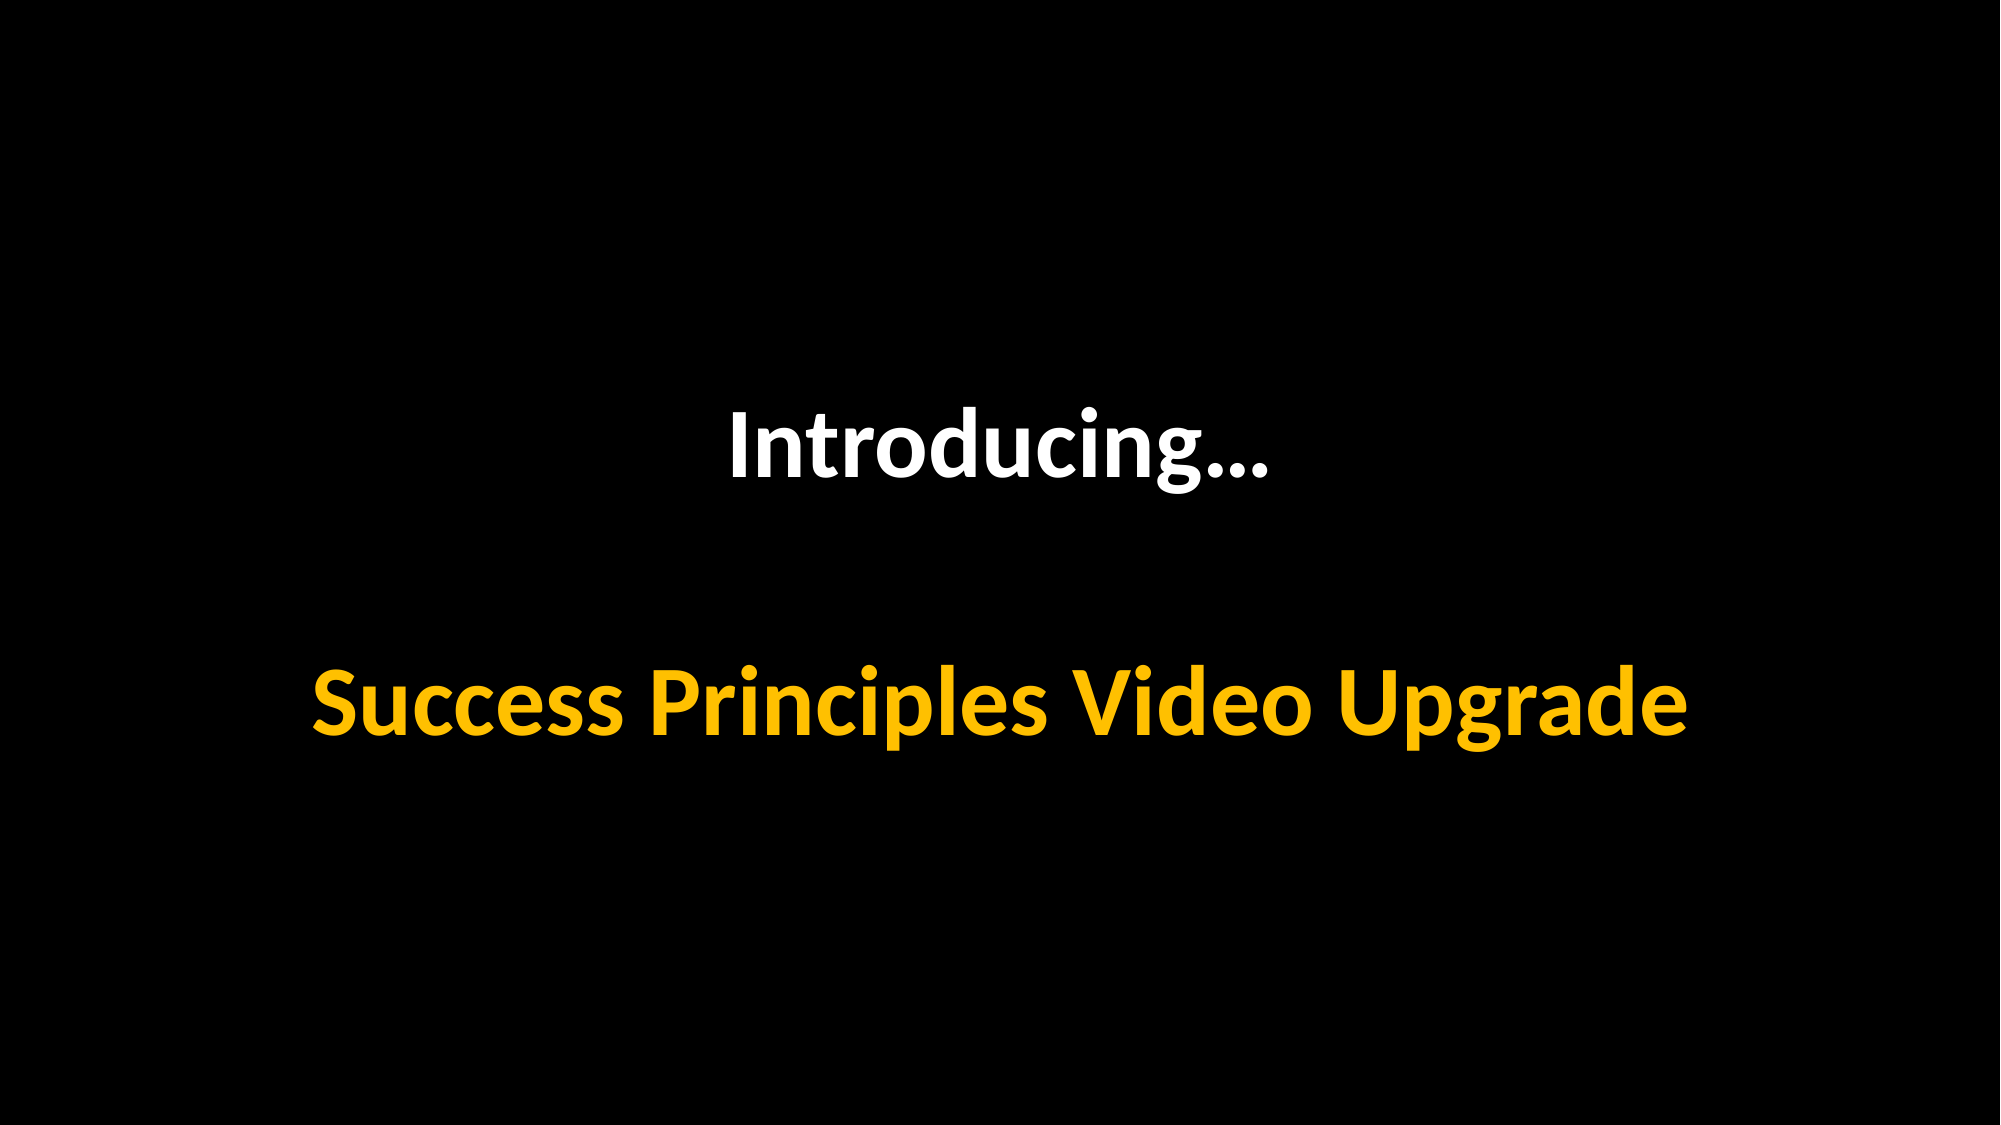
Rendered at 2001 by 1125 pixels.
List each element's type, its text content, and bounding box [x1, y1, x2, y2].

list Introducing… Success Principles Video Upgrade [157, 383, 1844, 872]
